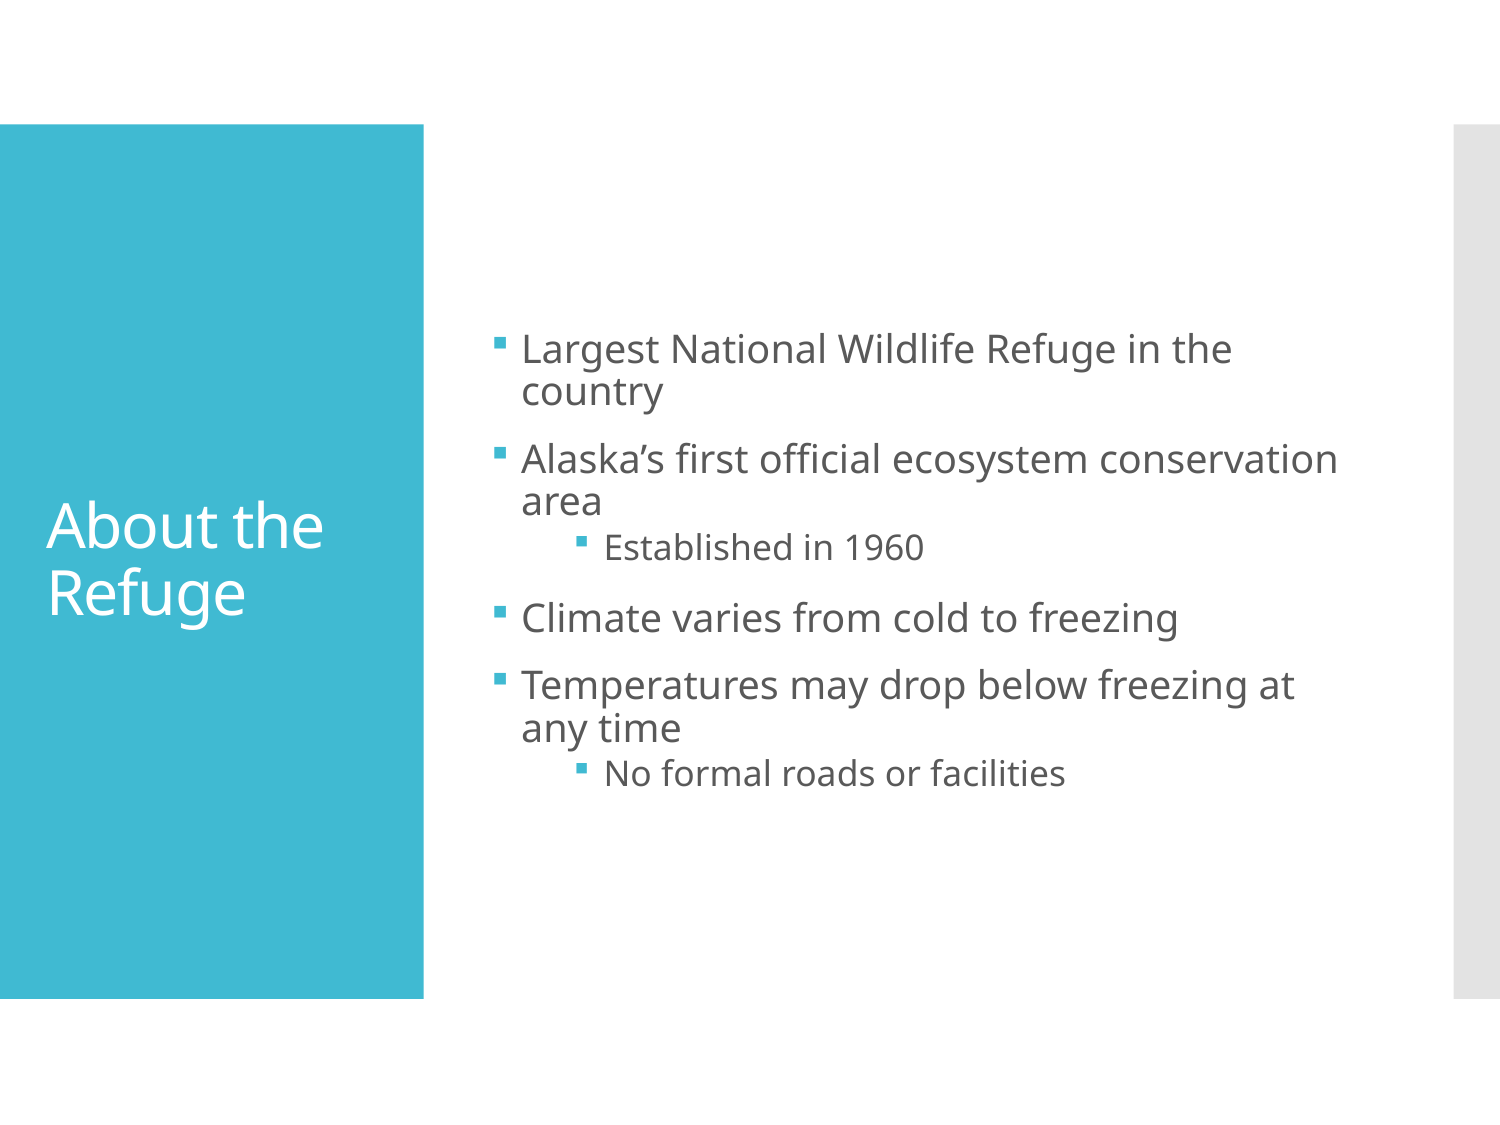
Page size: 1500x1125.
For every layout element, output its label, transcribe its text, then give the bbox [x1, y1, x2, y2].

title About the Refuge [31, 184, 394, 940]
list Largest National Wildlife Refuge in the country Alaska’s first official ecosystem conservation area Established in 1960 Climate varies from cold to freezing Temperatures may drop below freezing at any time No formal roads or facilities [476, 141, 1376, 982]
